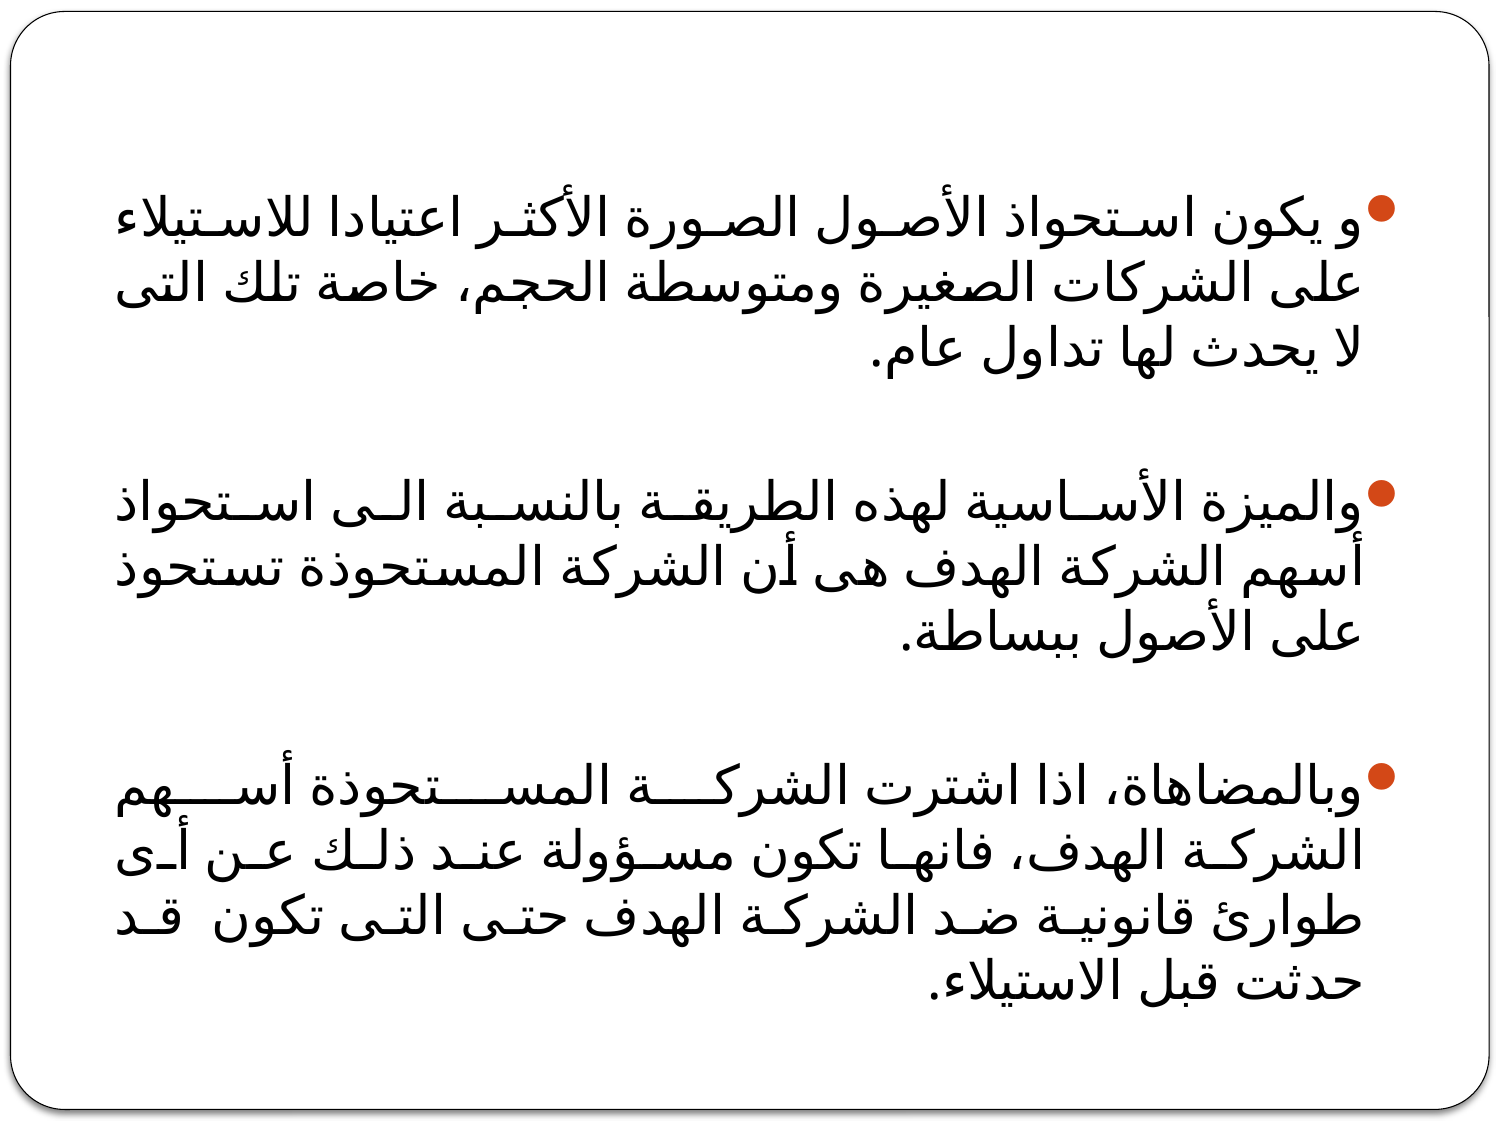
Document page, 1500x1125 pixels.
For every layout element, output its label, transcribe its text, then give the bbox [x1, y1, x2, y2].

list و يكون استحواذ الأصول الصورة الأكثر اعتيادا للاستيلاء على الشركات الصغيرة ومتوسطة الحجم، خاصة تلك التى لا يحدث لها تداول عام. والميزة الأساسية لهذه الطريقة بالنسبة الى استحواذ أسهم الشركة الهدف هى أن الشركة المستحوذة تستحوذ على الأصول ببساطة. وبالمضاهاة، اذا اشترت الشركة المستحوذة أسهم الشركة الهدف، فانها تكون مسؤولة عند ذلك عن أى طوارئ قانونية ضد الشركة الهدف حتى التى تكون قد حدثت قبل الاستيلاء. [99, 174, 1425, 988]
